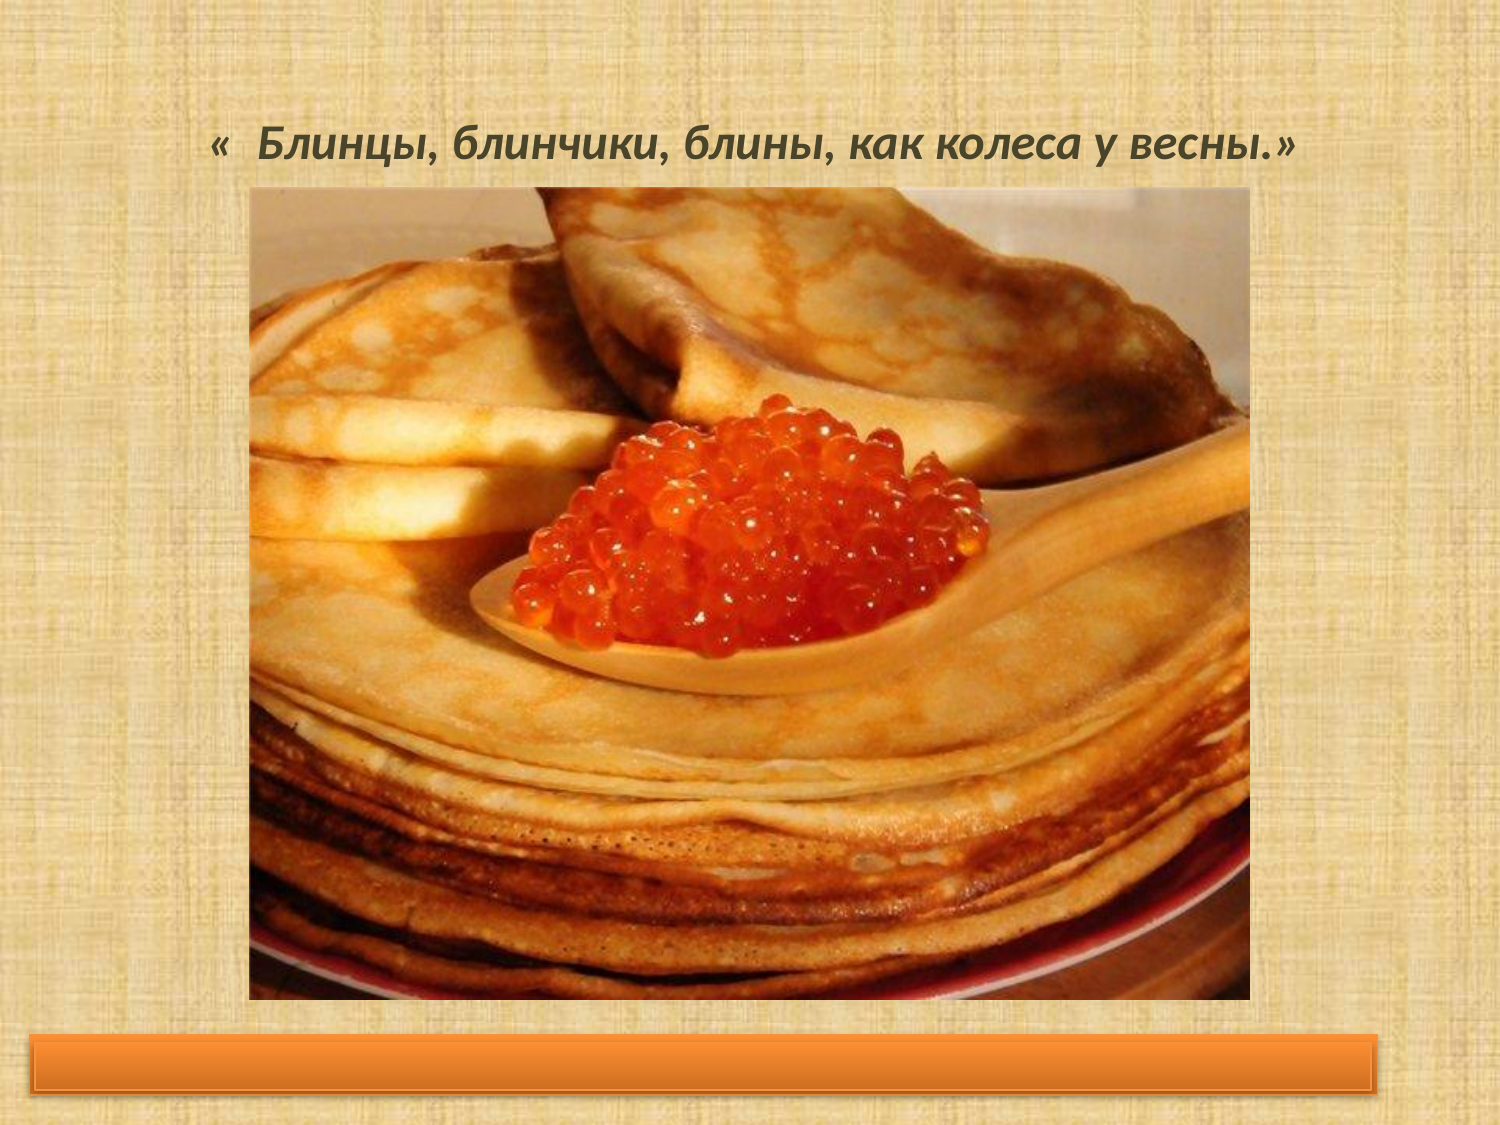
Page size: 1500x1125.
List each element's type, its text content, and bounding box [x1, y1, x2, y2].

text_box [34, 1042, 1372, 1091]
text_box « Блинцы, блинчики, блины, как колеса у весны.» [147, 42, 1412, 178]
picture [0, 0, 1500, 1125]
